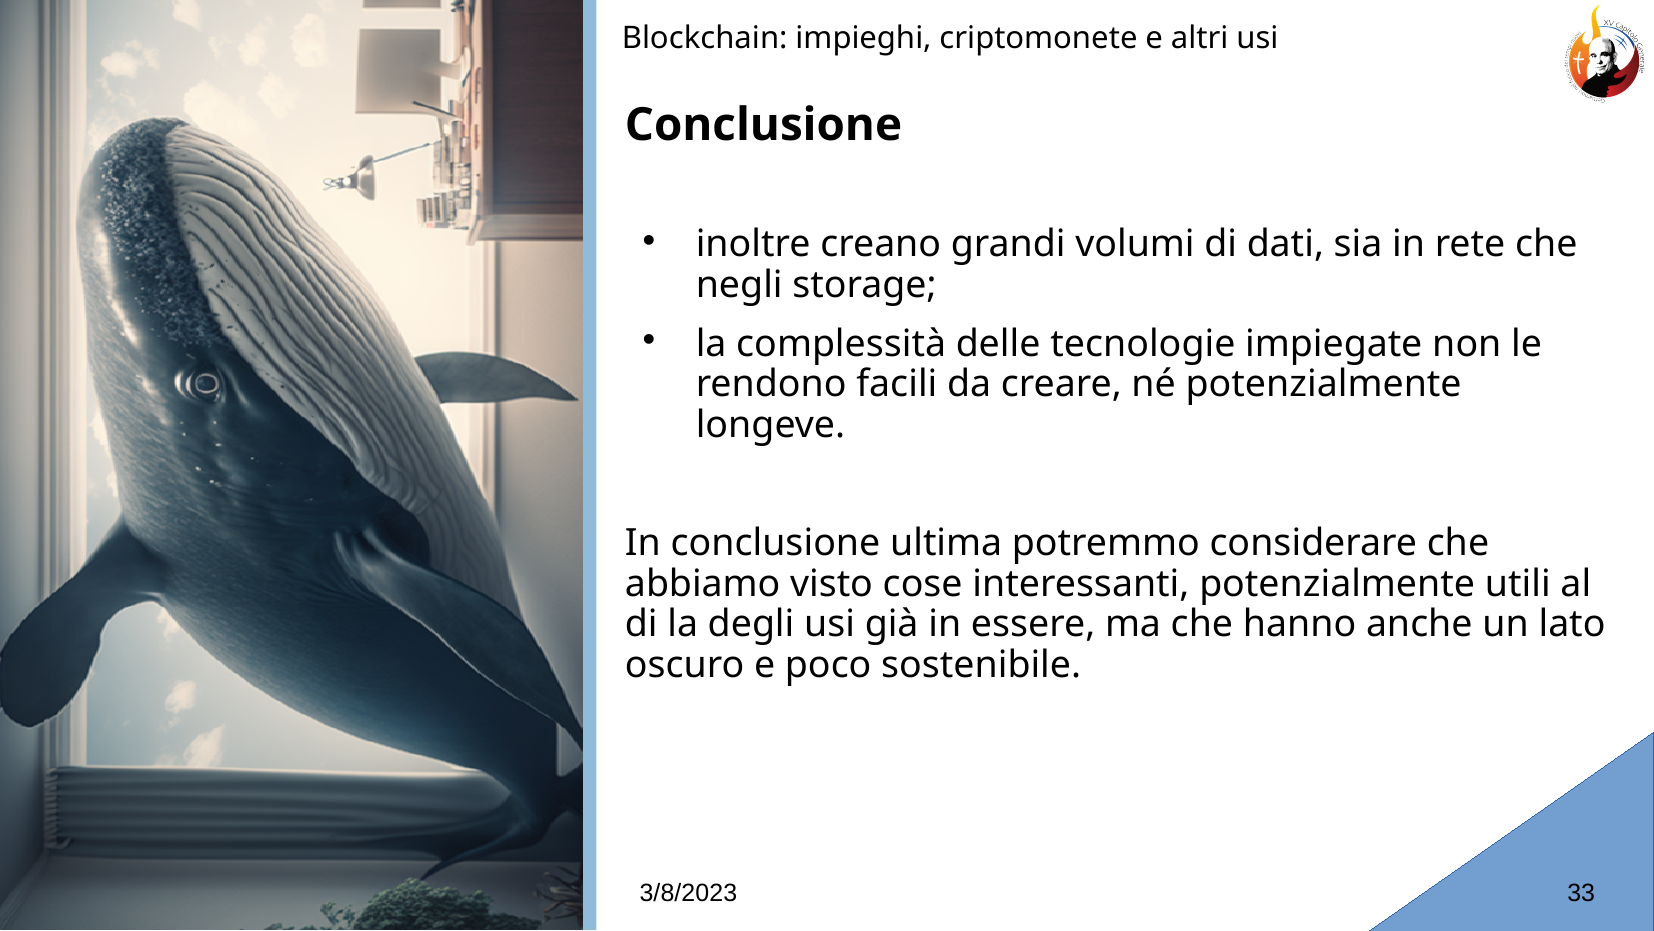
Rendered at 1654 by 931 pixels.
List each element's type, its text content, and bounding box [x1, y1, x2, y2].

picture [1563, 4, 1646, 103]
picture [0, 0, 583, 930]
title Conclusione [624, 94, 1621, 208]
text_box Blockchain: impieghi, criptomonete e altri usi [607, 9, 1406, 63]
list inoltre creano grandi volumi di dati, sia in rete che negli storage; la complessità delle tecnologie impiegate non le rendono facili da creare, né potenzialmente longeve. In conclusione ultima potremmo considerare che abbiamo visto cose interessanti, potenzialmente utili al di la degli usi già in essere, ma che hanno anche un lato oscuro e poco sostenibile. [624, 224, 1621, 827]
